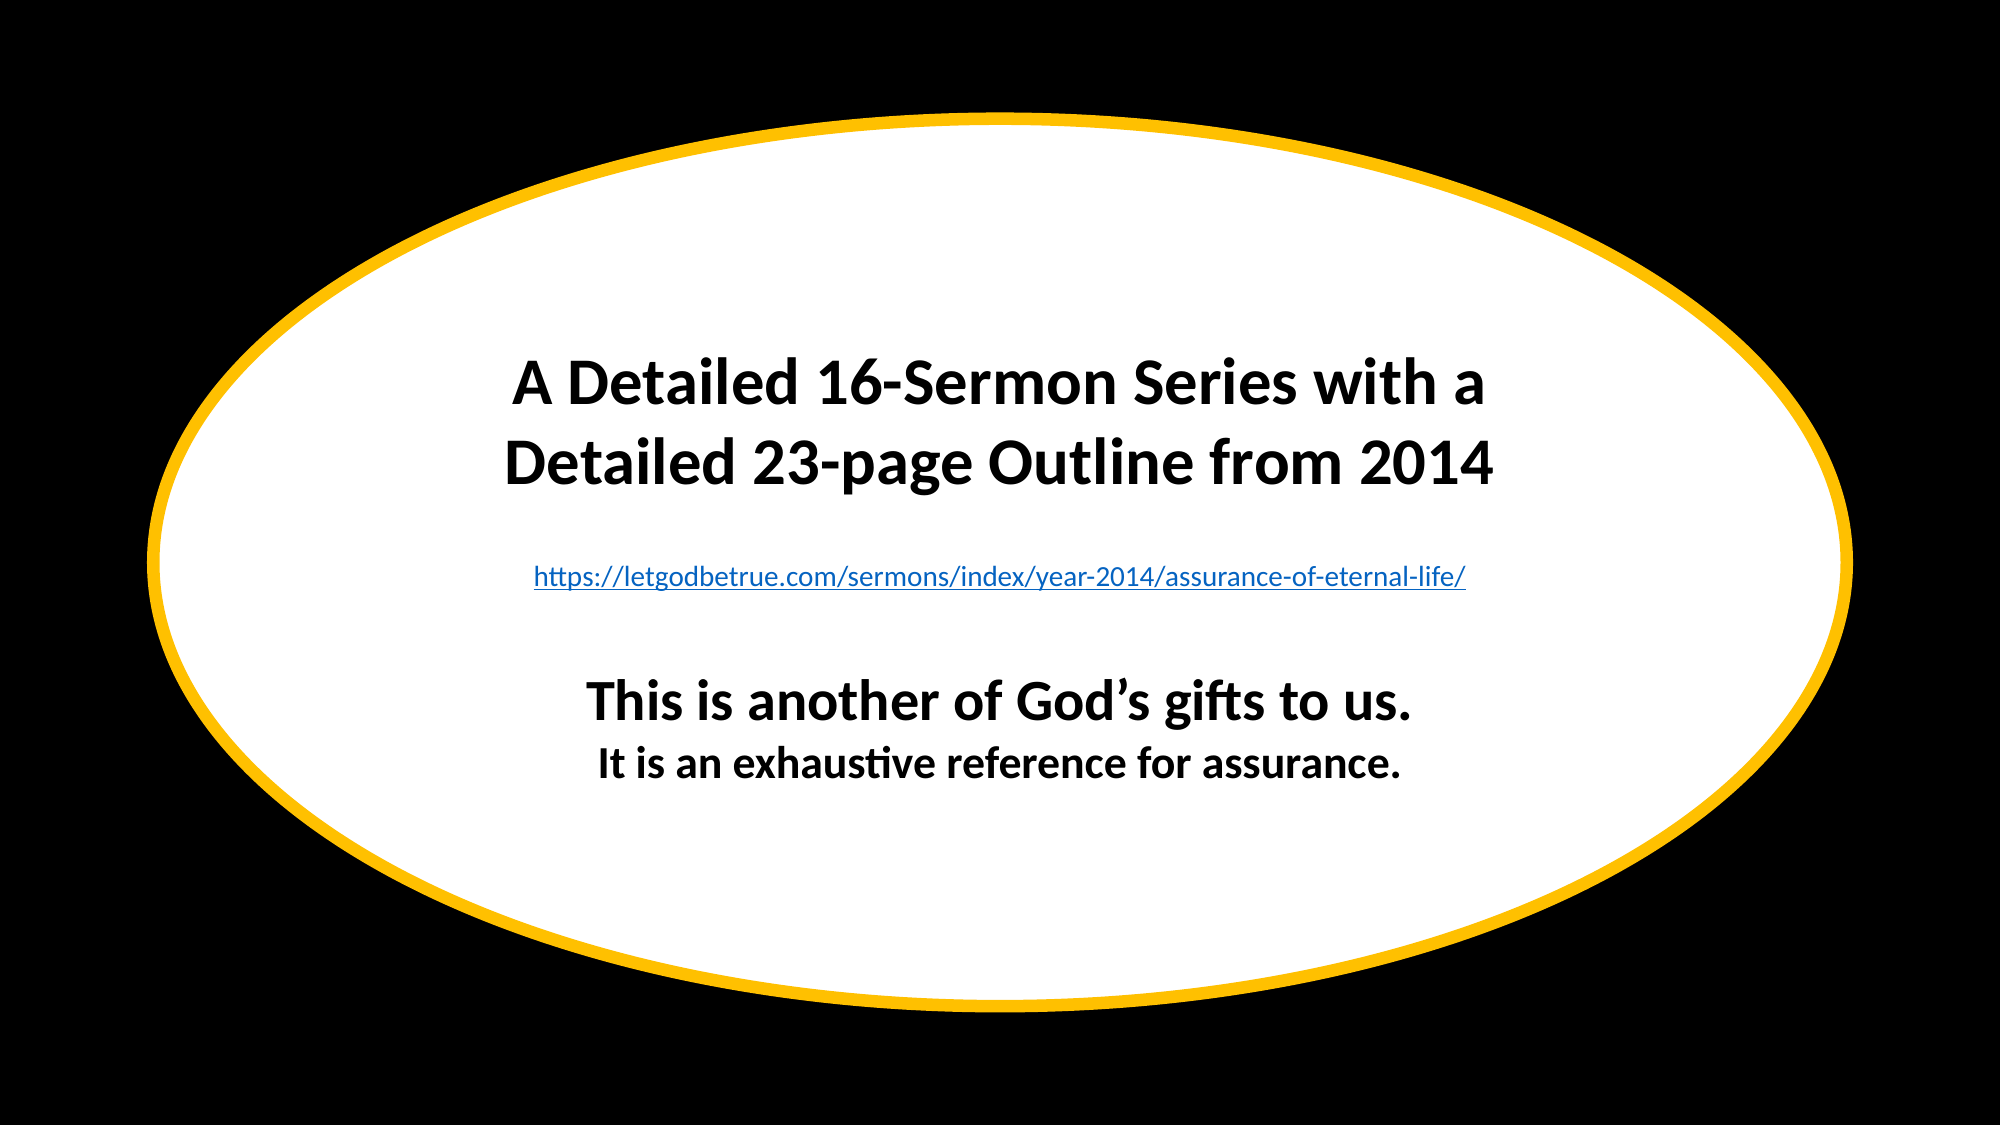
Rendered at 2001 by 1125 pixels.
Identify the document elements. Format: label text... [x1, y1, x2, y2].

text_box A Detailed 16-Sermon Series with a Detailed 23-page Outline from 2014 https://letgodbetrue.com/sermons/index/year-2014/assurance-of-eternal-life/ This is another of God’s gifts to us. It is an exhaustive reference for assurance. [152, 117, 1848, 1008]
